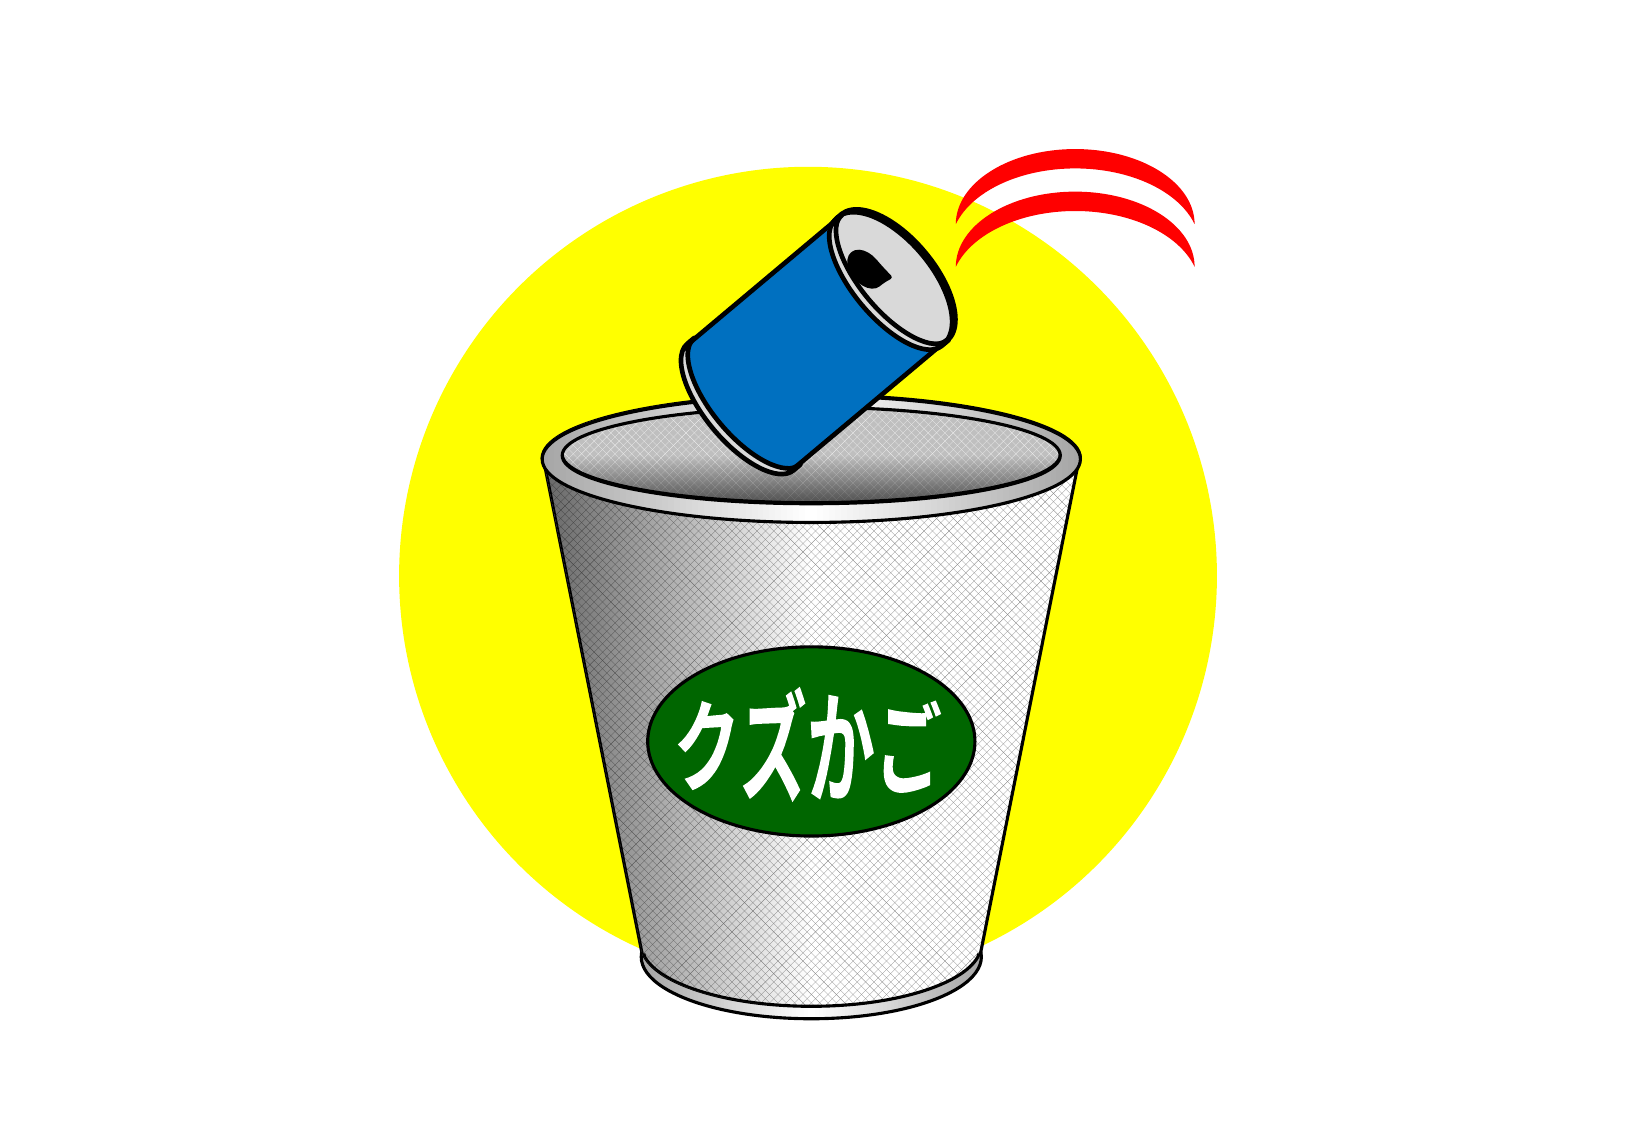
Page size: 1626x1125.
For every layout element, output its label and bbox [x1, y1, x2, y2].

text_box [398, 148, 1218, 1019]
